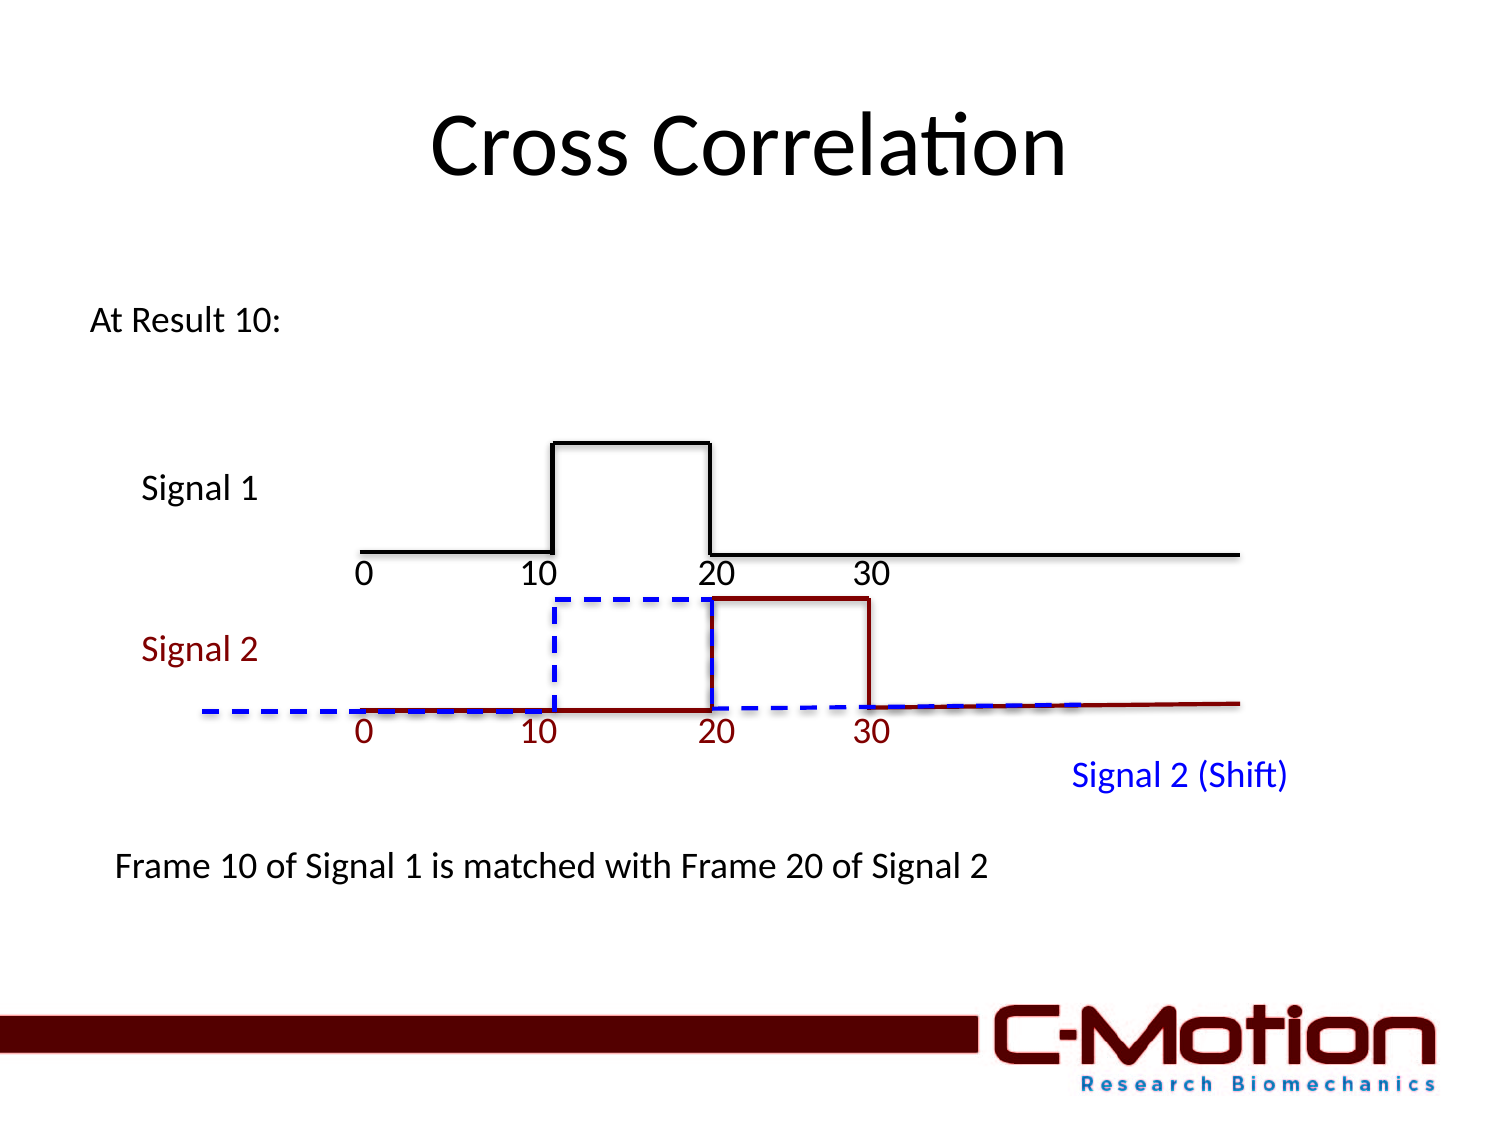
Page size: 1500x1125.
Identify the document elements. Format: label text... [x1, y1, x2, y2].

text_box Frame 10 of Signal 1 is matched with Frame 20 of Signal 2 [99, 833, 1193, 894]
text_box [339, 698, 934, 760]
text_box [359, 442, 1241, 555]
text_box Signal 2 (Shift) [1057, 742, 1385, 802]
text_box Signal 2 [126, 616, 197, 677]
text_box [339, 539, 934, 601]
picture [0, 987, 1500, 1096]
text_box Signal 1 [126, 455, 316, 516]
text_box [202, 599, 1084, 712]
text_box At Result 10: [75, 288, 1168, 348]
title Cross Correlation [75, 45, 1425, 233]
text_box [1084, 598, 1241, 711]
